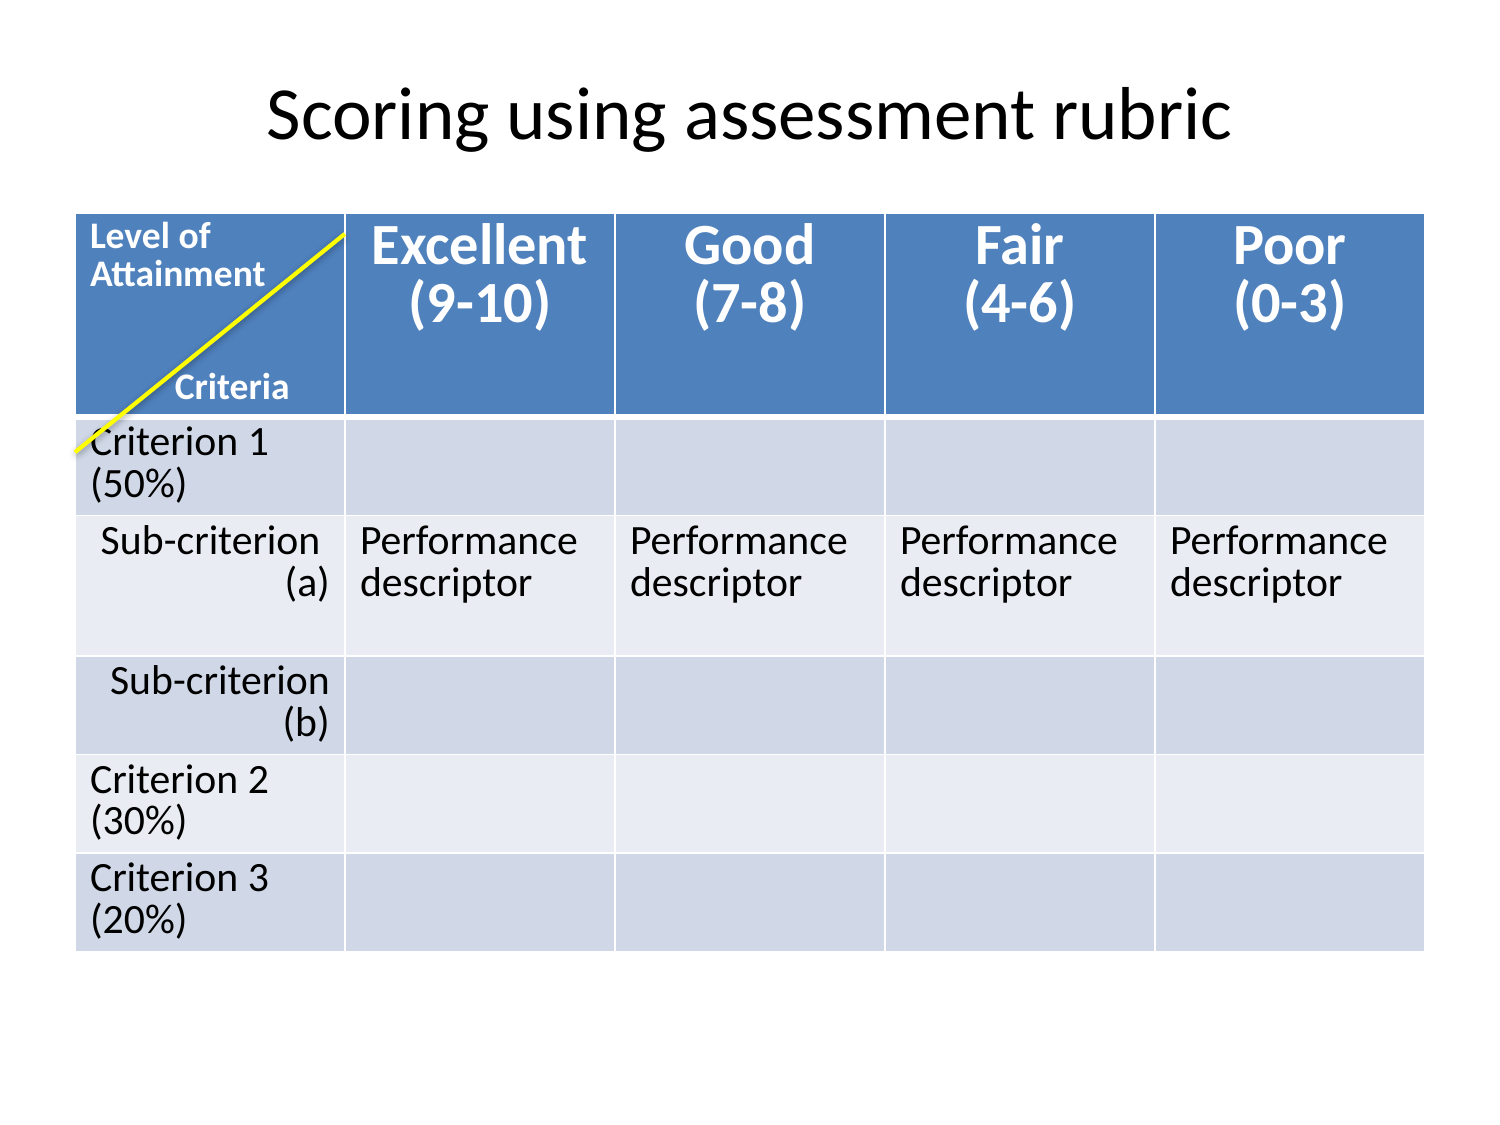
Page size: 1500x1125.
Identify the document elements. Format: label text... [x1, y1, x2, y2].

table_cell [1156, 420, 1424, 515]
table_header Fair (4-6) [886, 214, 1154, 414]
table_cell Performance descriptor [886, 516, 1154, 655]
table_cell [346, 657, 614, 754]
table_cell Performance descriptor [1156, 516, 1424, 655]
table_cell [616, 755, 884, 852]
table_cell Sub-criterion (a) [76, 516, 344, 655]
table_cell Performance descriptor [616, 516, 884, 655]
title Scoring using assessment rubric [75, 15, 1425, 203]
table_cell [1156, 755, 1424, 852]
table_header Good (7-8) [616, 214, 884, 414]
table_cell [886, 854, 1154, 951]
table_header Poor (0-3) [1156, 214, 1424, 414]
table_cell Criterion 2 (30%) [76, 755, 344, 852]
table_cell [886, 657, 1154, 754]
table_cell [1156, 657, 1424, 754]
table_cell [616, 420, 884, 515]
table_header Excellent (9-10) [346, 214, 614, 414]
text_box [74, 233, 345, 453]
table_cell [346, 854, 614, 951]
table_cell Criterion 3 (20%) [76, 854, 344, 951]
table_cell [886, 420, 1154, 515]
table_cell Criterion 1 (50%) [76, 460, 344, 515]
table_cell [346, 755, 614, 852]
table_cell [886, 755, 1154, 852]
table_cell [616, 657, 884, 754]
table_cell [346, 420, 614, 515]
table_cell Sub-criterion (b) [76, 657, 344, 754]
table_cell Performance descriptor [346, 516, 614, 655]
table_cell [616, 854, 884, 951]
table_cell [1156, 854, 1424, 951]
table_header Level of Attainment Criteria [76, 214, 344, 232]
